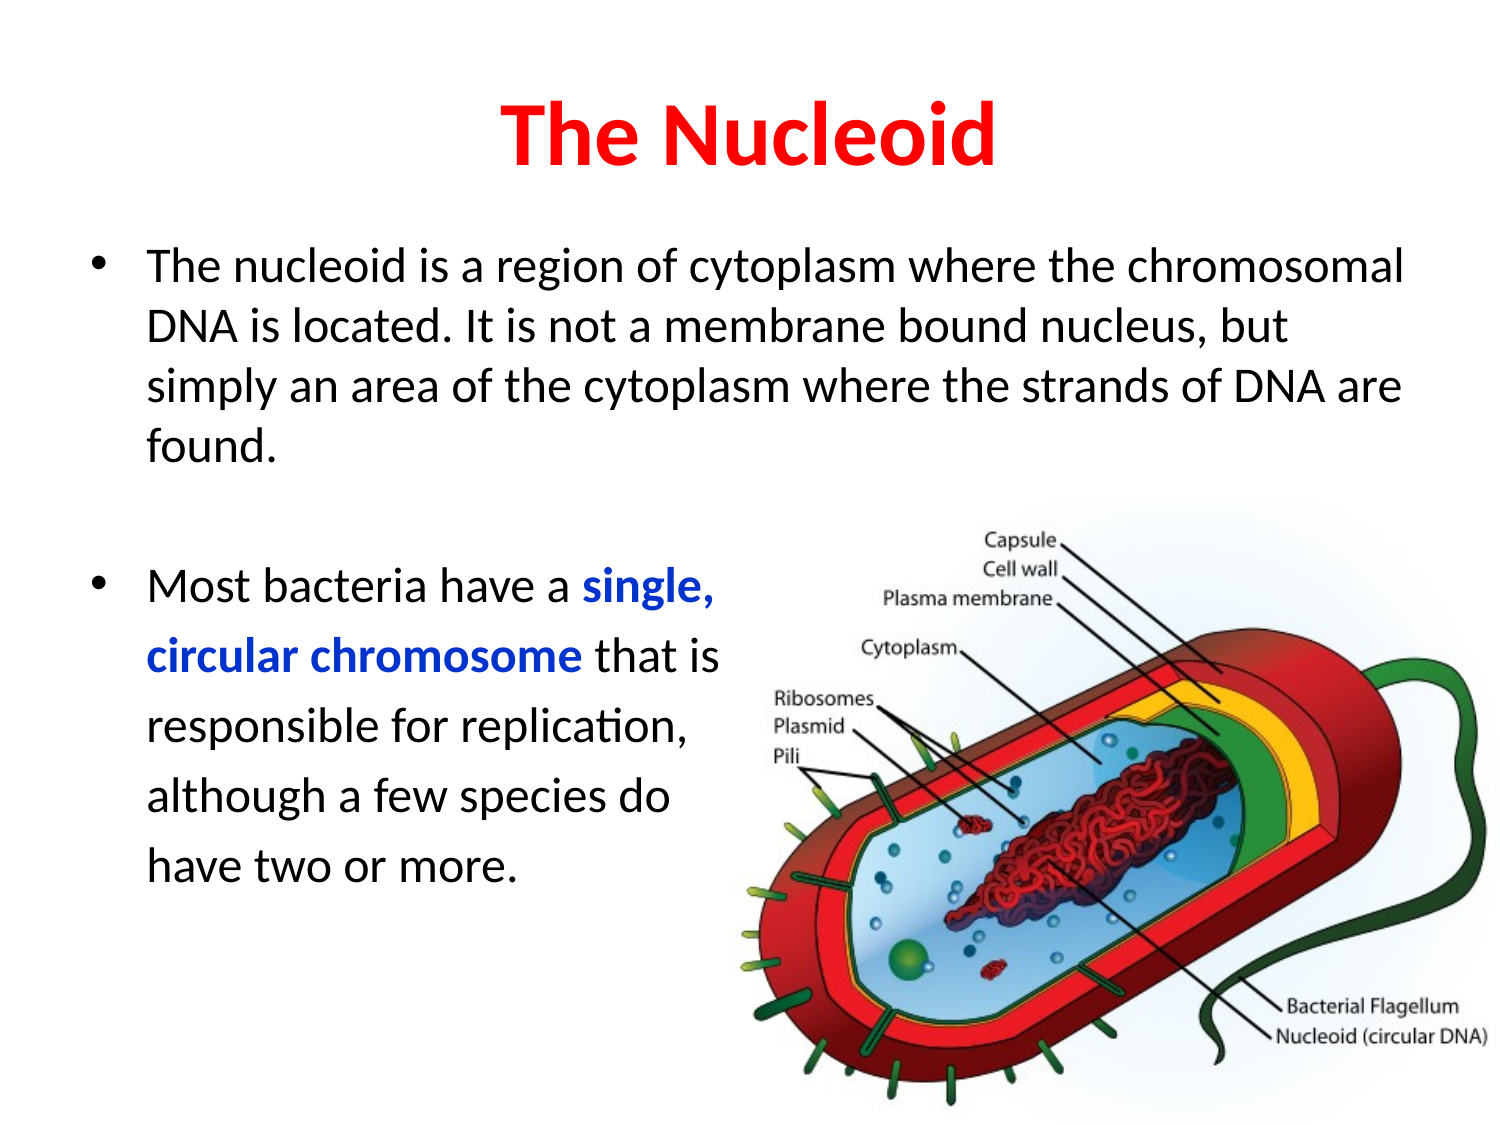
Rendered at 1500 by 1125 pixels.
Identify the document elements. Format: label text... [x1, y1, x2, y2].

picture [727, 496, 1500, 1125]
list The nucleoid is a region of cytoplasm where the chromosomal DNA is located. It is not a membrane bound nucleus, but simply an area of the cytoplasm where the strands of DNA are found. Most bacteria have a single, circular chromosome that is responsible for replication, although a few species do have two or more. [75, 224, 1425, 1005]
title The Nucleoid [75, 45, 1425, 213]
